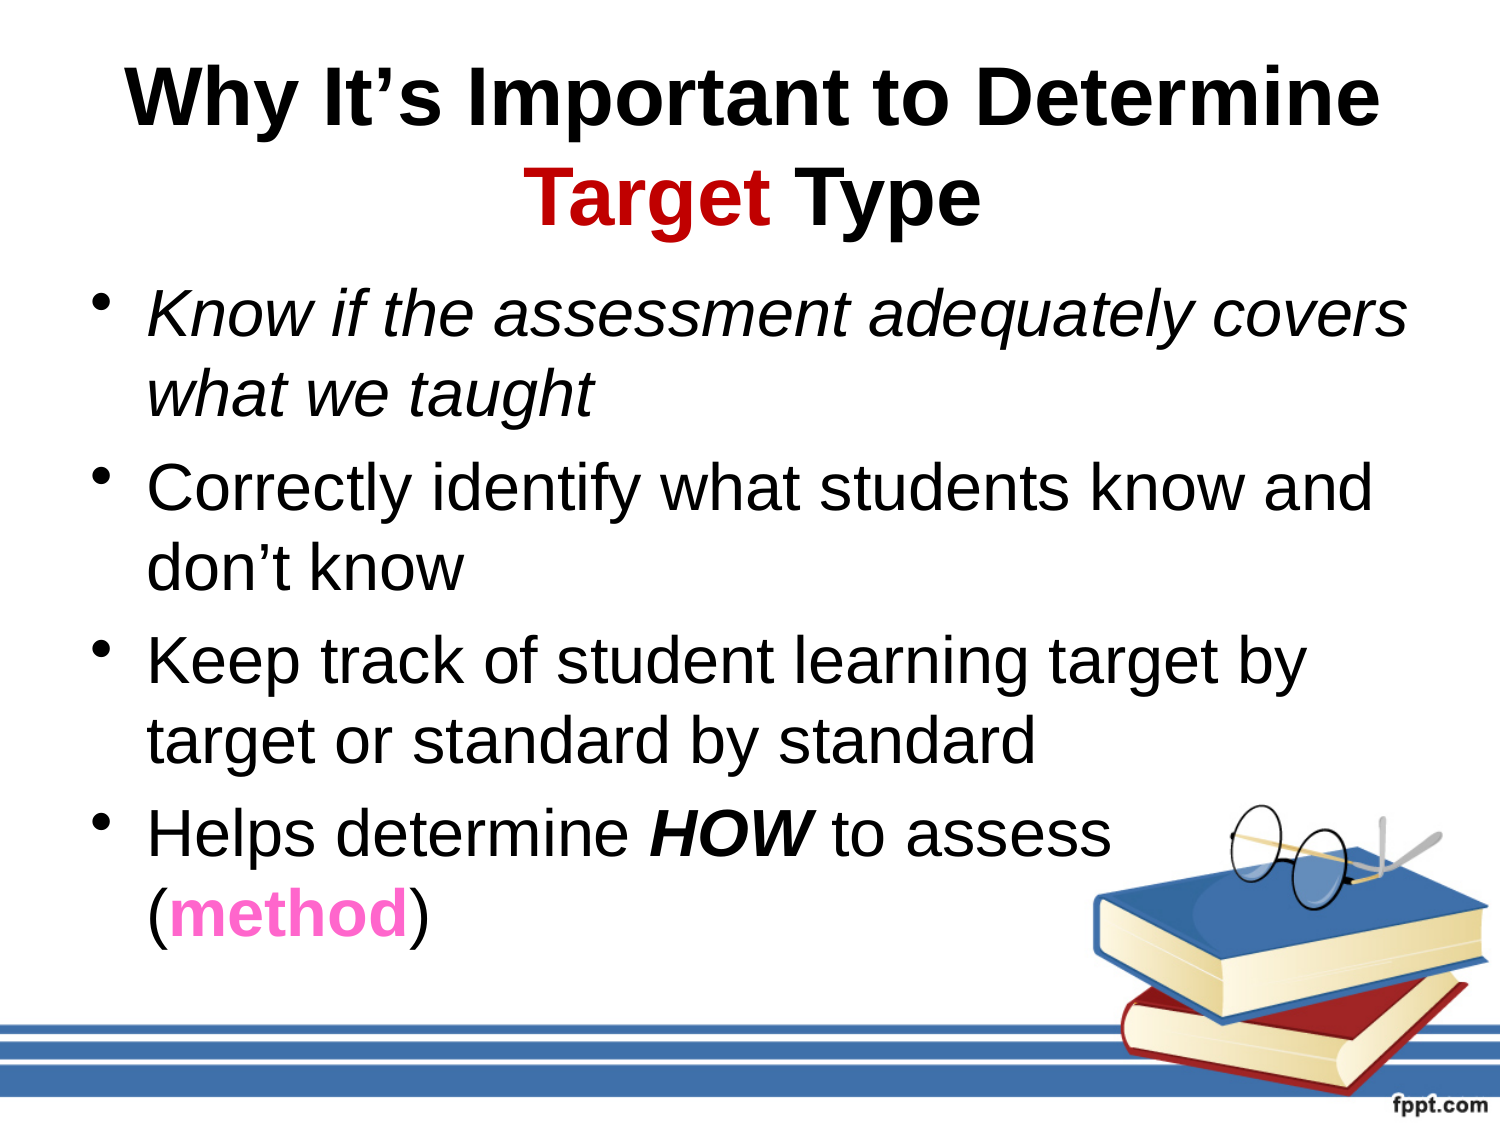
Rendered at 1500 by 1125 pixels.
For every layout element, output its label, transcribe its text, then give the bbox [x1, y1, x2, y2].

title Why It’s Important to Determine Target Type [78, 54, 1429, 230]
picture [0, 0, 1500, 1125]
list Know if the assessment adequately covers what we taught Correctly identify what students know and don’t know Keep track of student learning target by target or standard by standard Helps determine HOW to assess (method) [75, 262, 1425, 1005]
